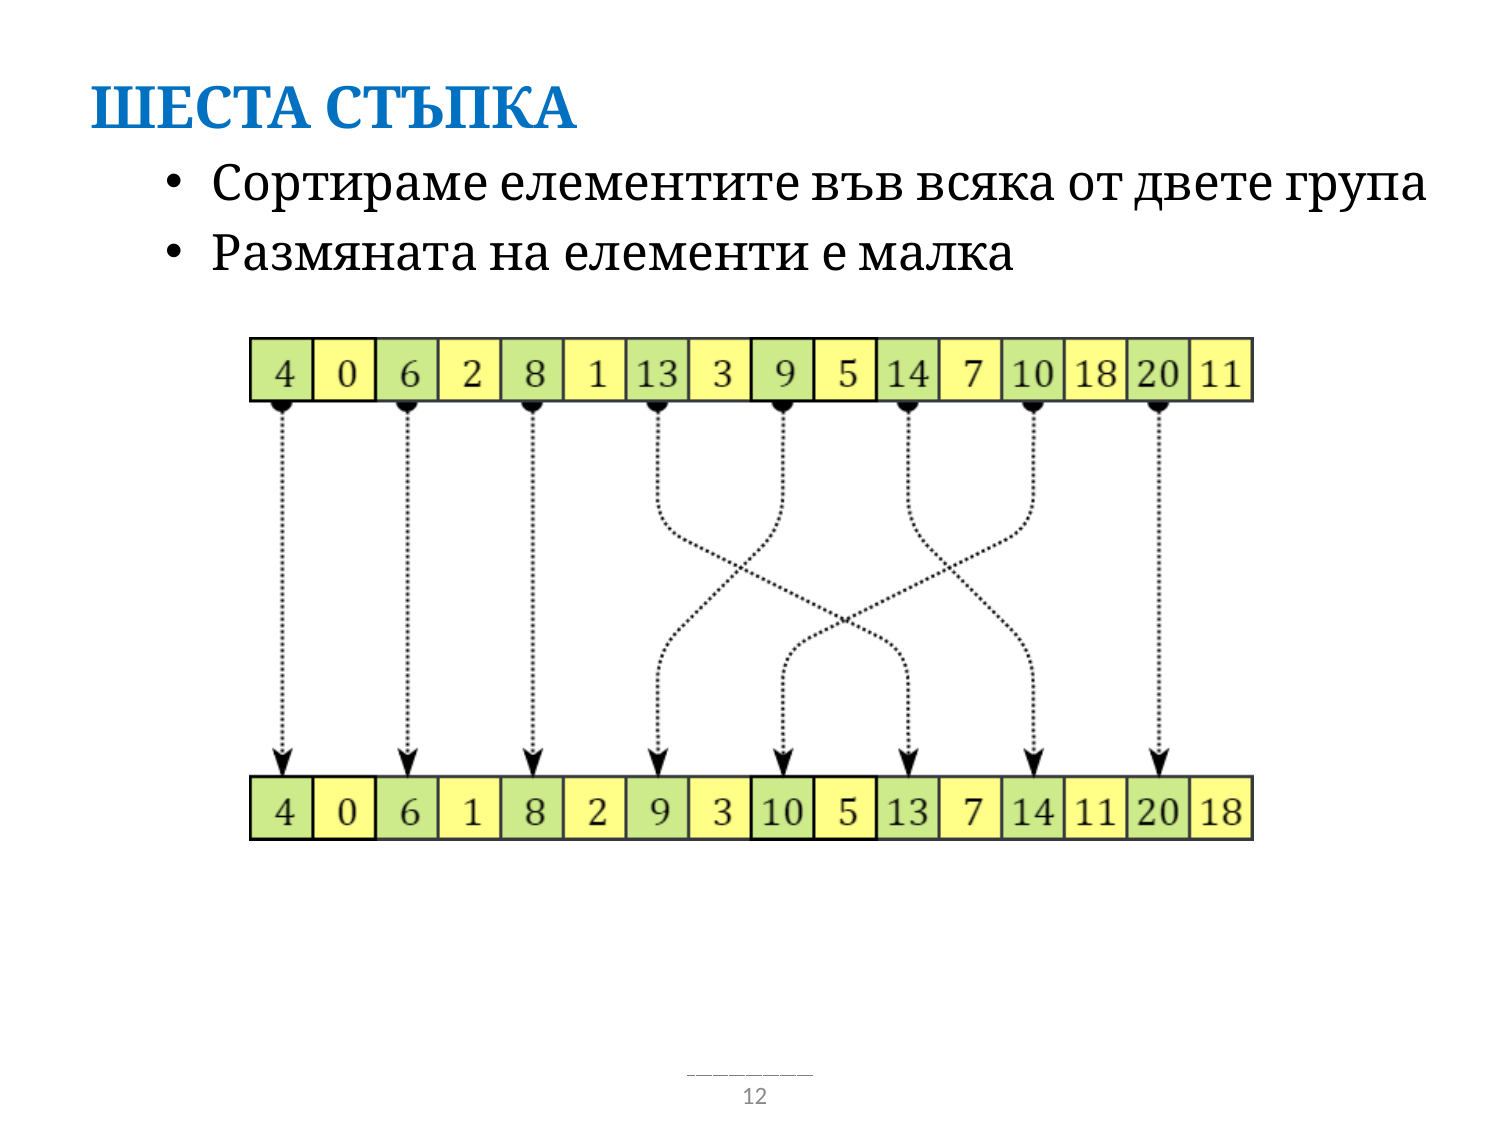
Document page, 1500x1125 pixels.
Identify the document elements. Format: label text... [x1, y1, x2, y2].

list Шеста стъпка Сортираме елементите във всяка от двете група Размяната на елементи е малка [75, 62, 1450, 1063]
picture [249, 337, 1254, 841]
slide_number 12 [579, 1065, 930, 1125]
